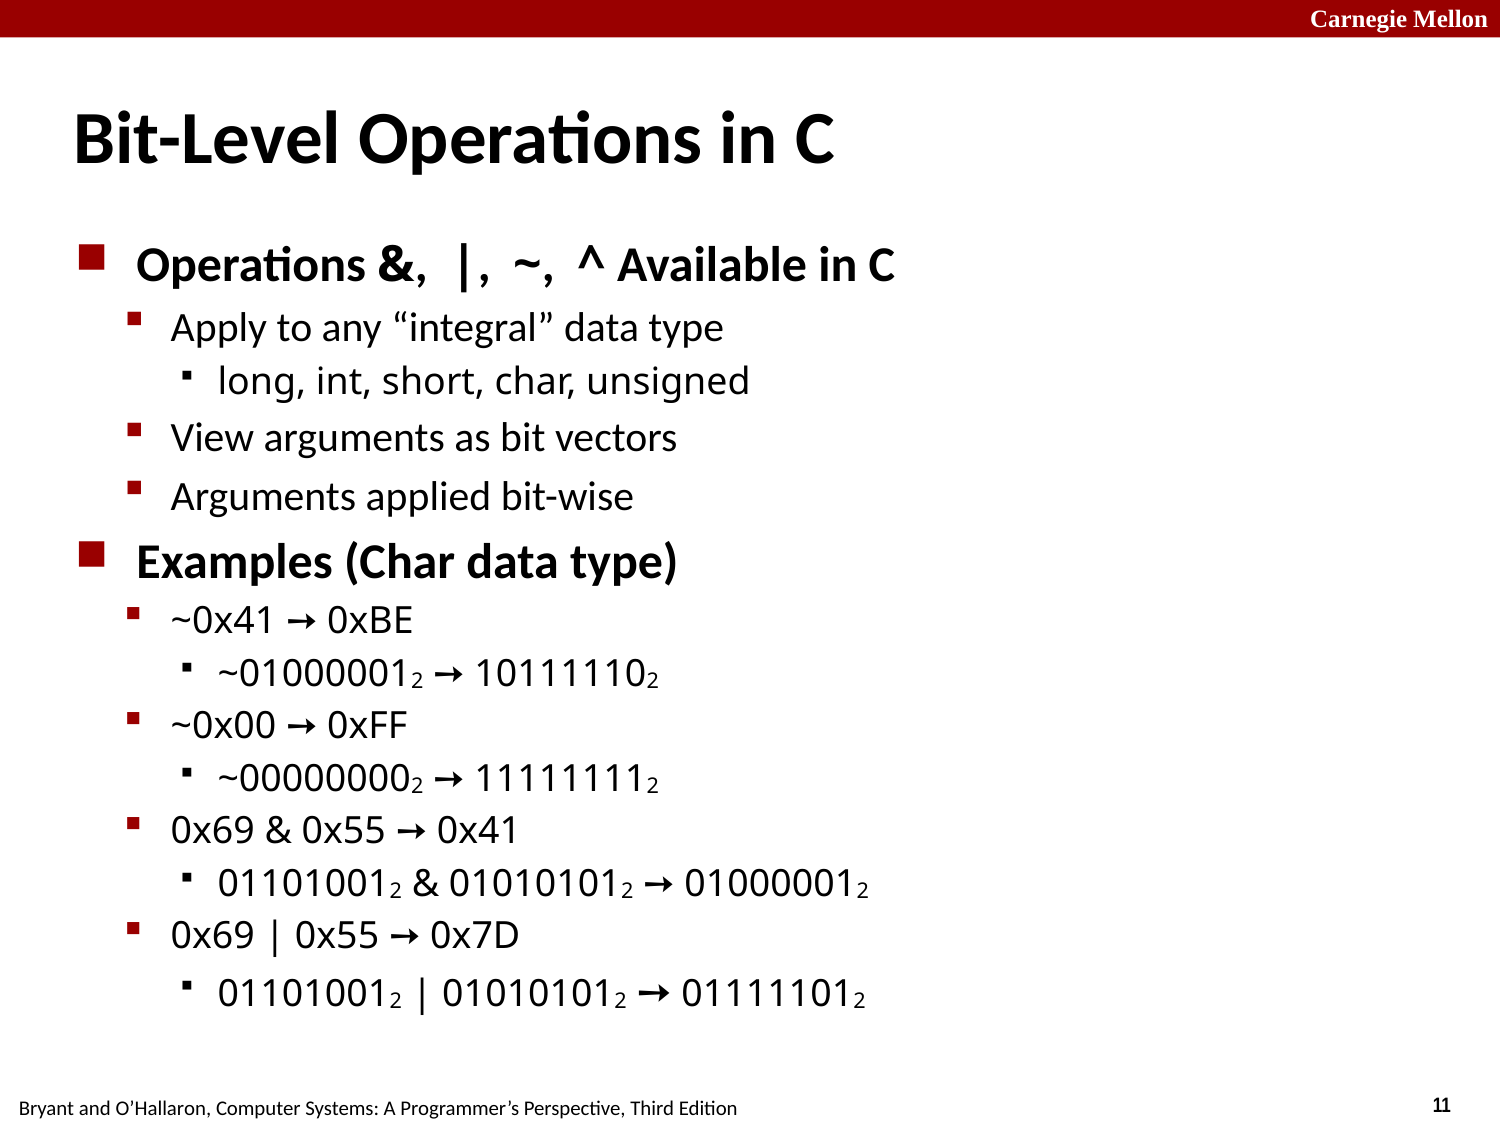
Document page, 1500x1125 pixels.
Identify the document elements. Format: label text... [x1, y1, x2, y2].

list Operations &, |, ~, ^ Available in C Apply to any “integral” data type long, int, short, char, unsigned View arguments as bit vectors Arguments applied bit-wise Examples (Char data type) ~0x41 ➙ 0xBE ~010000012 ➙ 101111102 ~0x00 ➙ 0xFF ~000000002 ➙ 111111112 0x69 & 0x55 ➙ 0x41 011010012 & 010101012 ➙ 010000012 0x69 | 0x55 ➙ 0x7D 011010012 | 010101012 ➙ 011111012 [64, 223, 1361, 1040]
title Bit-Level Operations in C [58, 71, 1305, 197]
